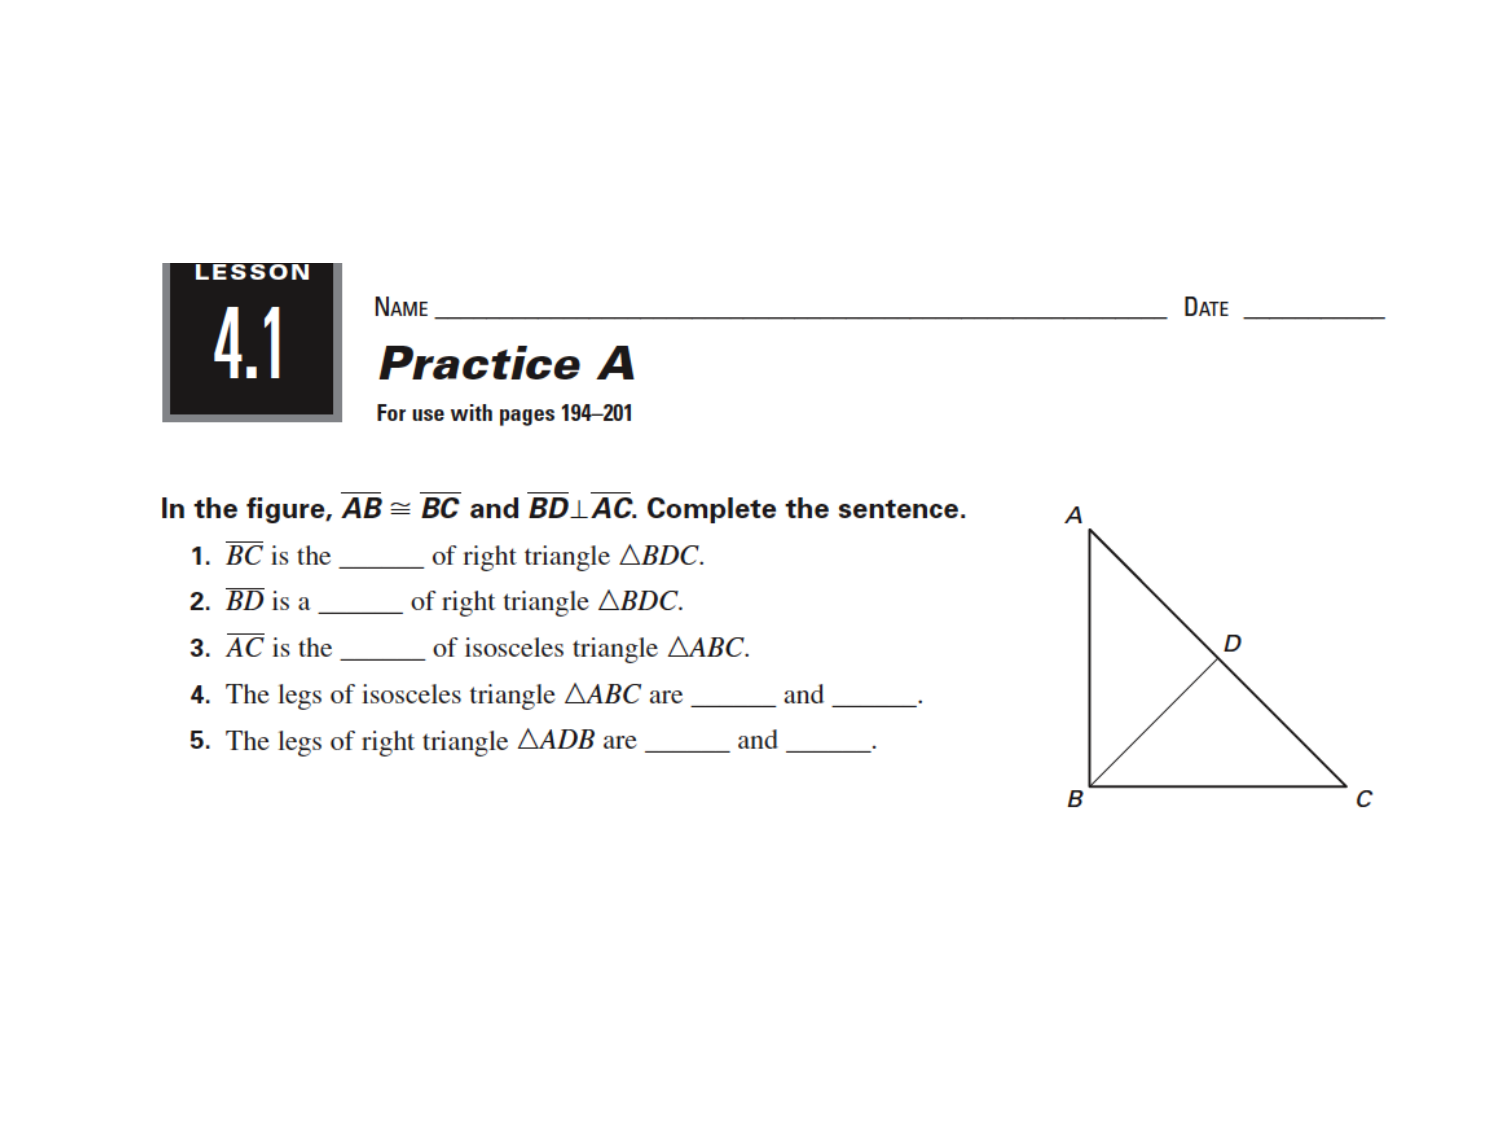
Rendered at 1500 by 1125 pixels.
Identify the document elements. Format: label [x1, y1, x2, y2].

list [112, 263, 1388, 837]
